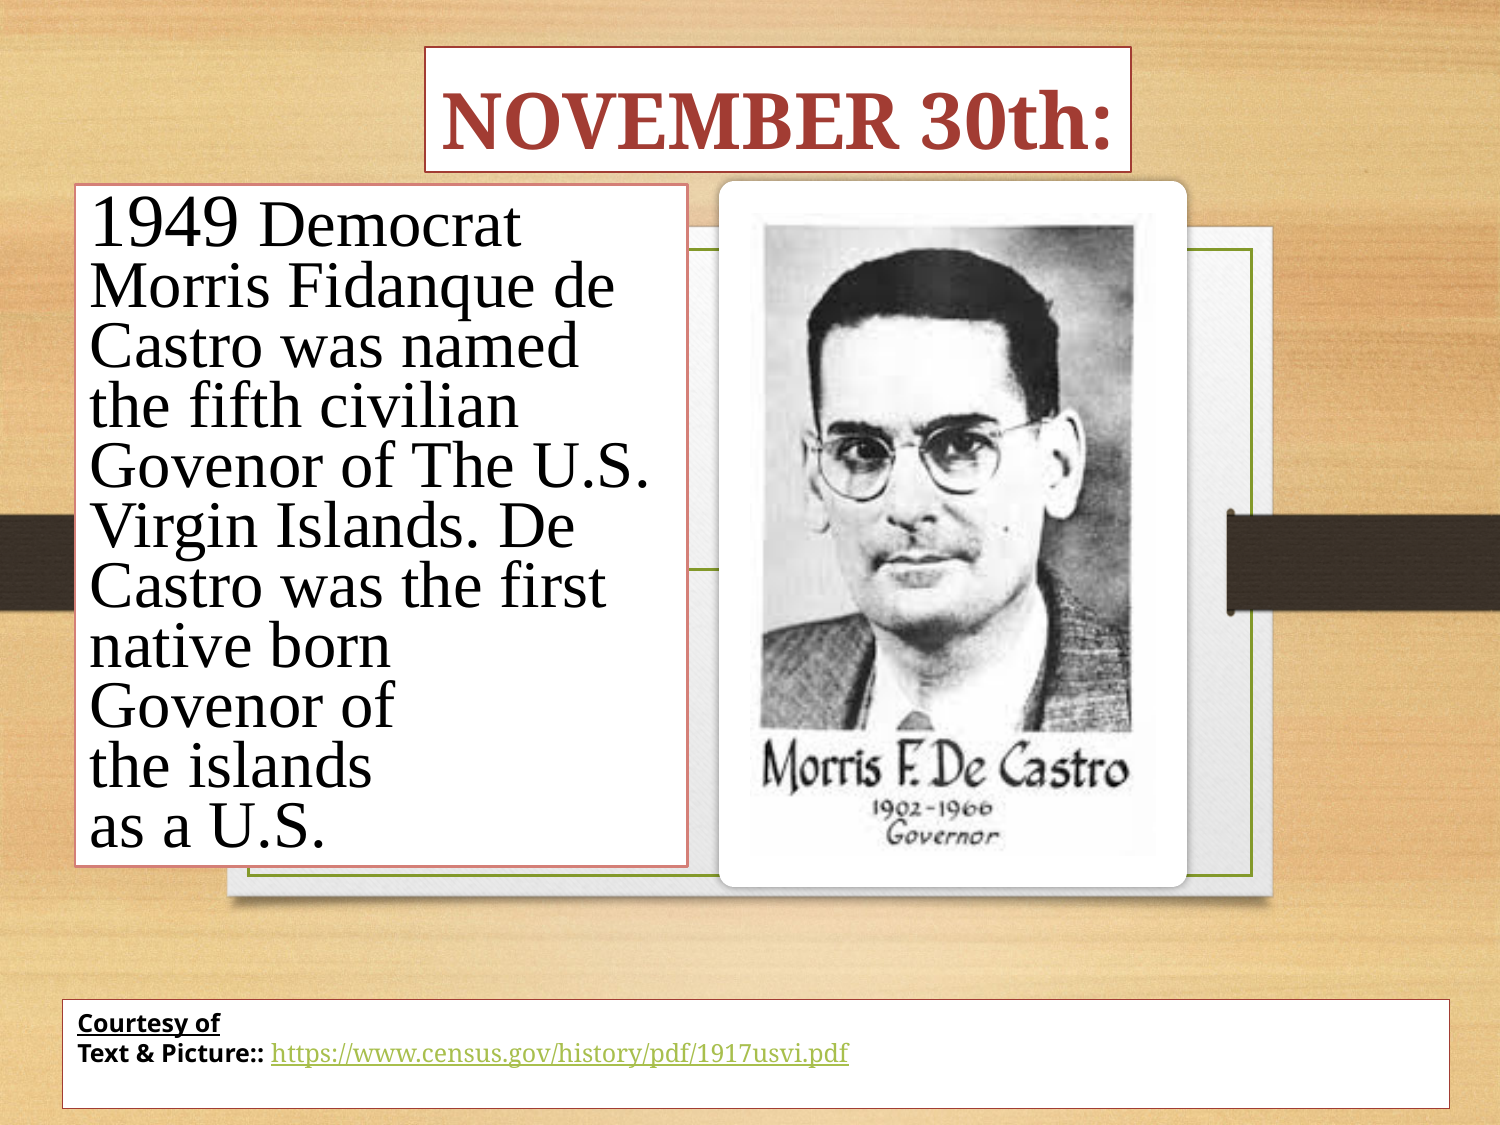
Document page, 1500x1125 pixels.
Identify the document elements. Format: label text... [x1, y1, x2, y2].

text_box 1949 Democrat Morris Fidanque de Castro was named the fifth civilian Govenor of The U.S. Virgin Islands. De Castro was the first native born Govenor of the islands as a U.S. [74, 183, 689, 868]
picture [0, 0, 1500, 1125]
text_box Courtesy of Text & Picture:: https://www.census.gov/history/pdf/1917usvi.pdf [62, 999, 1450, 1109]
text_box NOVEMBER 30th: [424, 46, 1132, 173]
